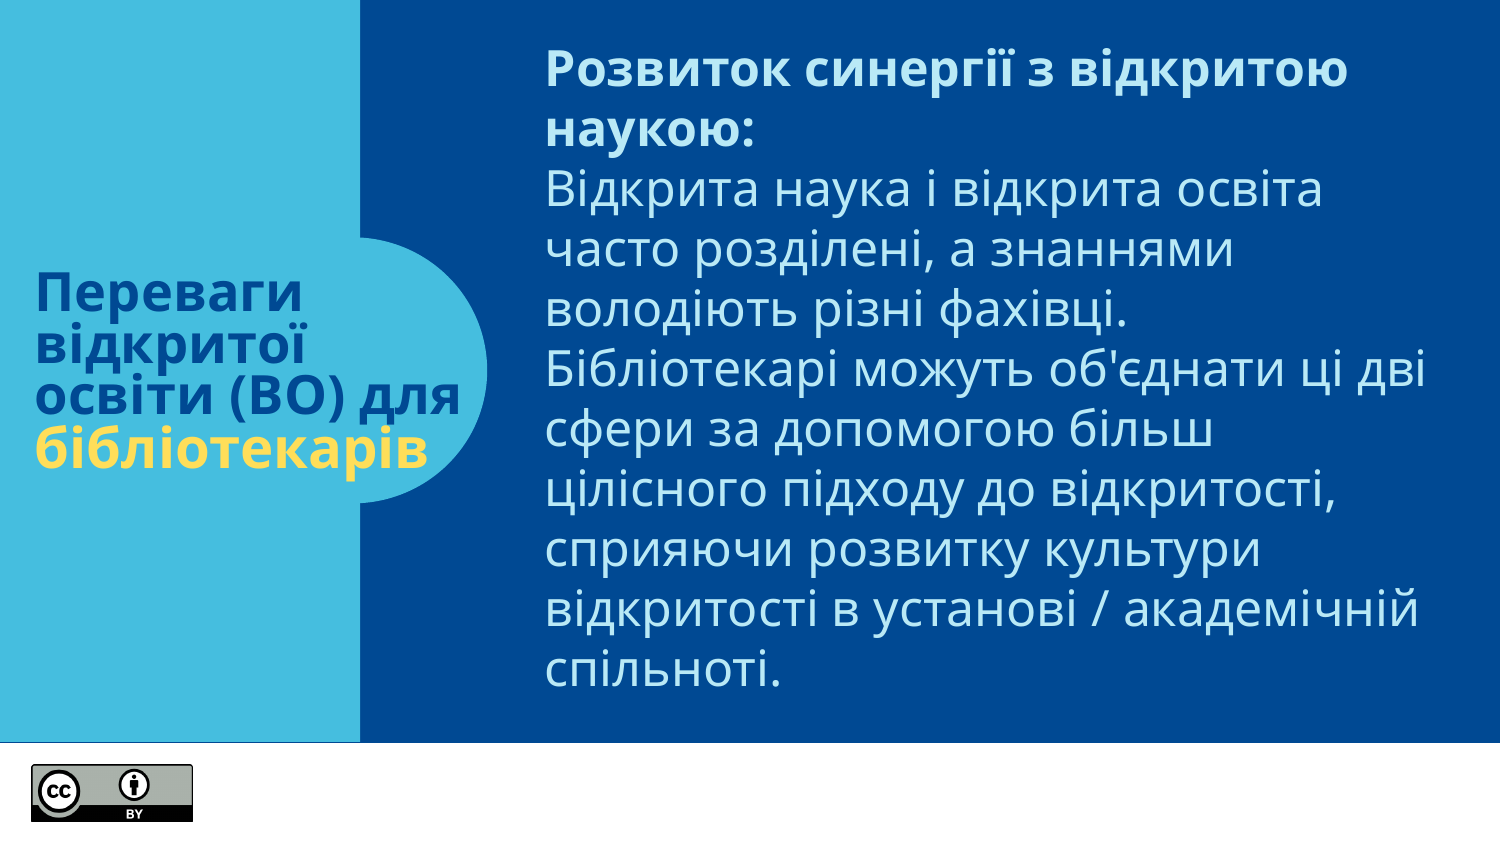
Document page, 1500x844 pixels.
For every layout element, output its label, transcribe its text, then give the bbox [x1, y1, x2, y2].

picture [31, 764, 193, 822]
text_box [0, 750, 1500, 844]
text_box [305, 495, 400, 504]
text_box Переваги відкритої освіти (BO) для бібліотекарів [19, 254, 488, 495]
text_box Розвиток синергії з відкритою наукою: Відкрита наука і відкрита освіта часто розділені, а знаннями володіють різні фахівці. Бібліотекарі можуть об'єднати ці дві сфери за допомогою більш цілісного підходу до відкритості, сприяючи розвитку культури відкритості в установі / академічній спільноті. [529, 21, 1444, 712]
text_box [0, 0, 361, 742]
text_box [287, 237, 418, 254]
